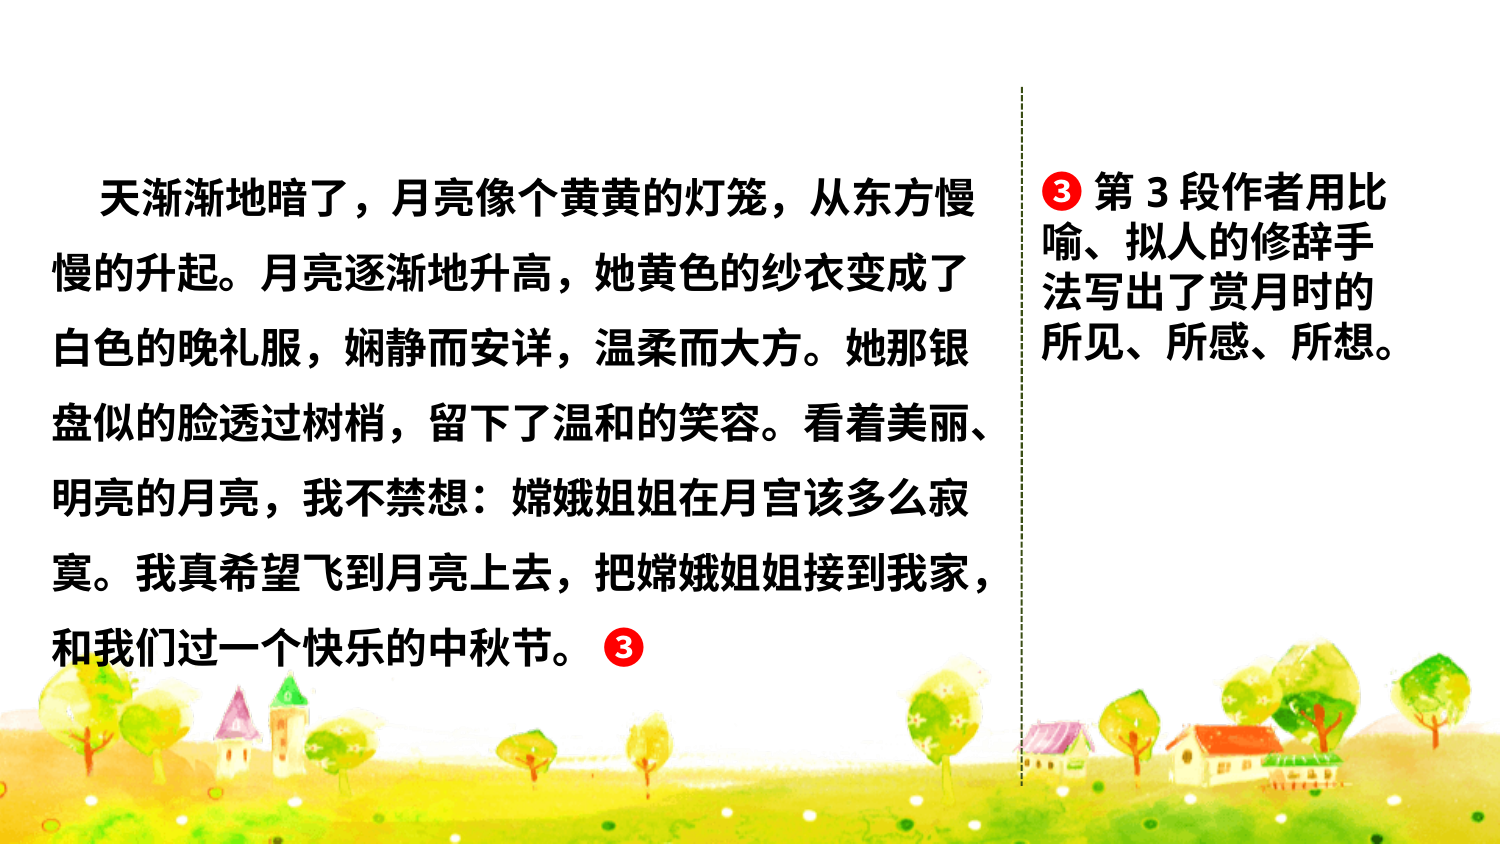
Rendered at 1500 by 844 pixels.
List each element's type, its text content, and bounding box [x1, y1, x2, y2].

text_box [36, 86, 1022, 786]
picture [0, 614, 1500, 844]
text_box ❸第3段作者用比喻、拟人的修辞手法写出了赏月时的所见、所感、所想。 [1026, 158, 1418, 374]
